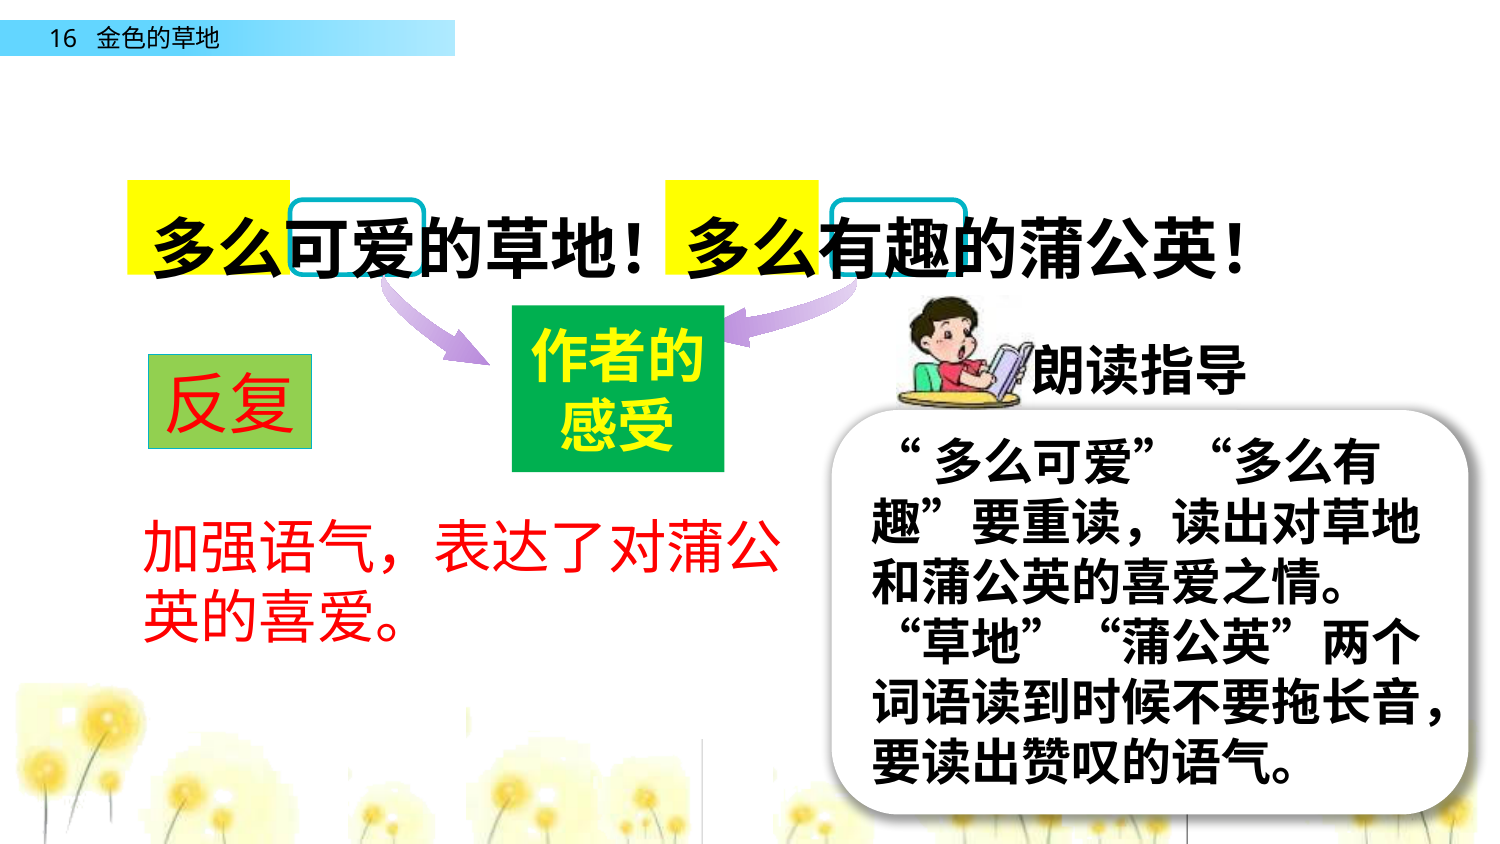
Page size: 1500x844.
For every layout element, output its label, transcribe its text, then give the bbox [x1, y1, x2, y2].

text_box 反复 [148, 354, 312, 449]
text_box 加强语气，表达了对蒲公英的喜爱。 [127, 502, 805, 658]
text_box [384, 294, 490, 366]
text_box [125, 178, 135, 277]
text_box 多么可爱的草地！多么有趣的蒲公英！ [135, 159, 1365, 294]
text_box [831, 295, 1469, 815]
picture [1222, 657, 1500, 844]
text_box 作者的感受 [510, 303, 726, 474]
picture [0, 657, 1188, 844]
text_box [726, 294, 830, 348]
